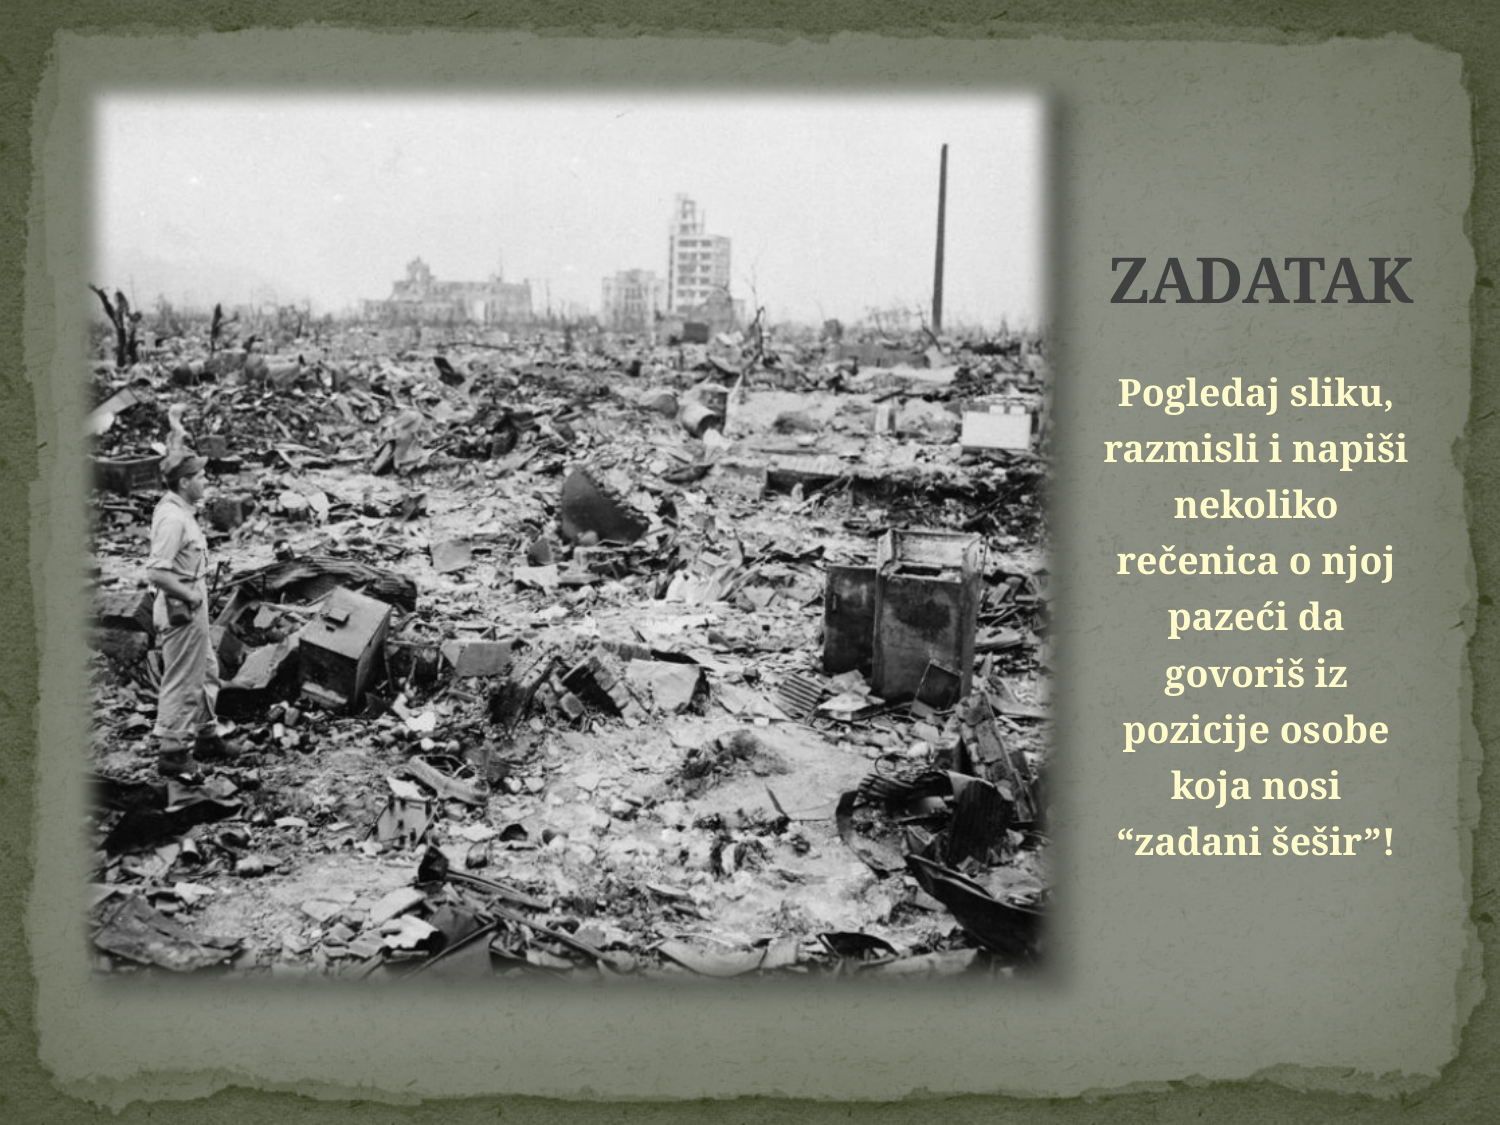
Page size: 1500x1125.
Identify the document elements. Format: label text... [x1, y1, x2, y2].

list Pogledaj sliku, razmisli i napiši nekoliko rečenica o njoj pazeći da govoriš iz pozicije osobe koja nosi “zadani šešir”! [1087, 349, 1425, 988]
title ZADATAK [1092, 149, 1431, 325]
picture [75, 75, 1061, 986]
